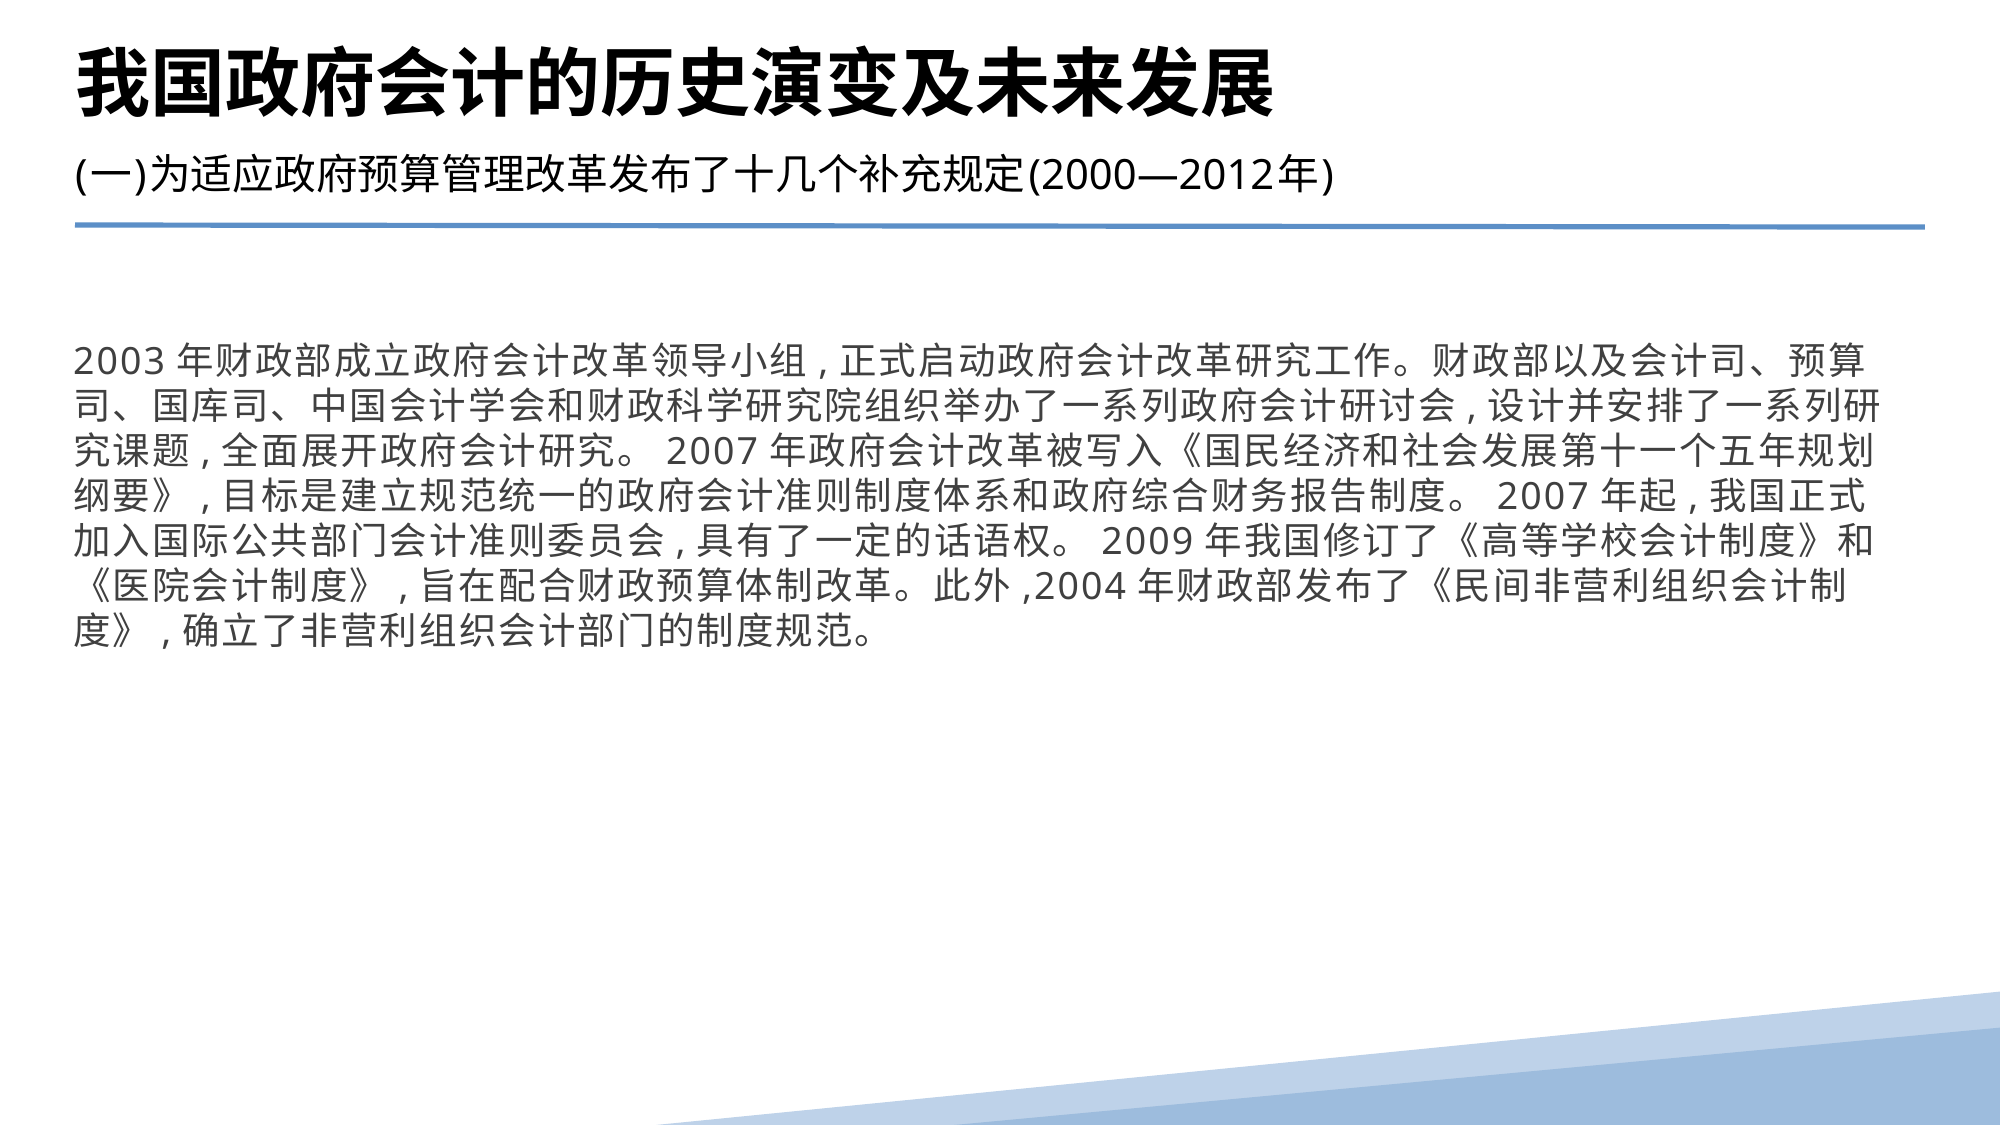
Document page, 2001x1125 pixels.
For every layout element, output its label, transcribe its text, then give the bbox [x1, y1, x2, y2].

text_box 我国政府会计的历史演变及未来发展 [75, 24, 1925, 124]
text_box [74, 224, 1925, 228]
text_box 2003年财政部成立政府会计改革领导小组,正式启动政府会计改革研究工作。财政部以及会计司、预算司、国库司、中国会计学会和财政科学研究院组织举办了一系列政府会计研讨会,设计并安排了一系列研究课题,全面展开政府会计研究。2007年政府会计改革被写入《国民经济和社会发展第十一个五年规划纲要》,目标是建立规范统一的政府会计准则制度体系和政府综合财务报告制度。2007年起,我国正式加入国际公共部门会计准则委员会,具有了一定的话语权。2009年我国修订了《高等学校会计制度》和《医院会计制度》,旨在配合财政预算体制改革。此外,2004年财政部发布了《民间非营利组织会计制度》,确立了非营利组织会计部门的制度规范。 [62, 280, 1913, 975]
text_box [656, 991, 2000, 1125]
text_box (一)为适应政府预算管理改革发布了十几个补充规定(2000—2012年) [75, 124, 1925, 200]
